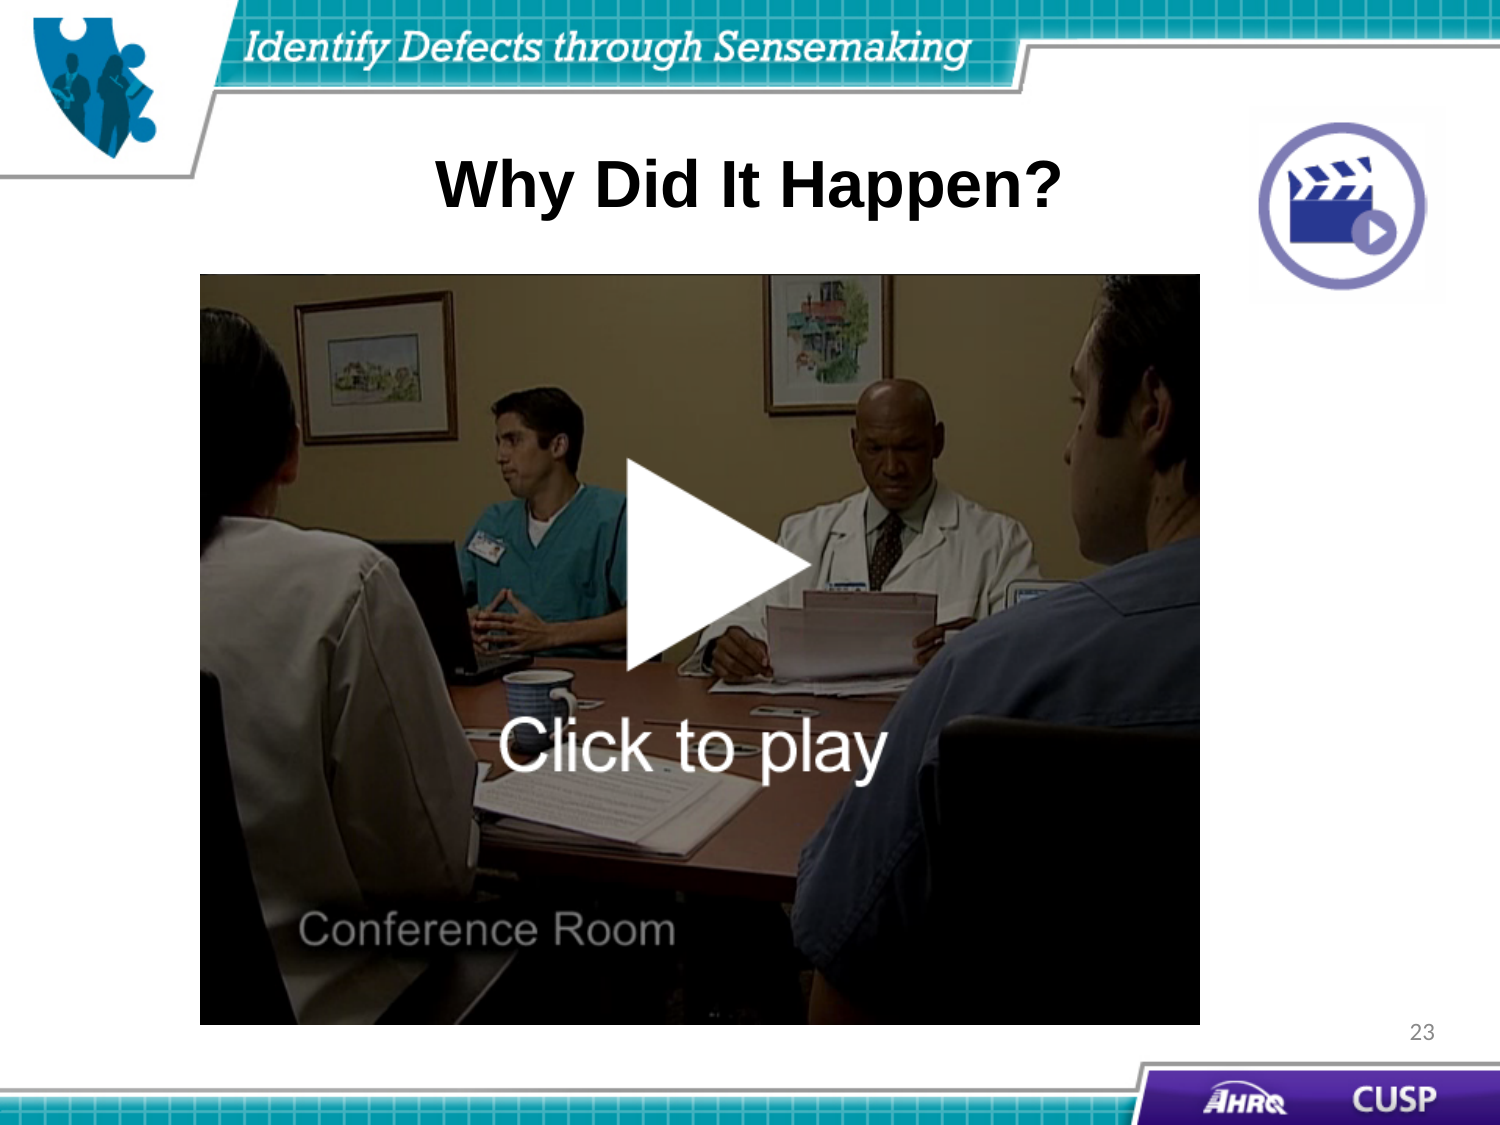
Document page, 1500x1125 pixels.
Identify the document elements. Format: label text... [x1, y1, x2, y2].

title Why Did It Happen? [74, 87, 1182, 276]
picture [0, 0, 1500, 1125]
slide_number 23 [1100, 999, 1450, 1060]
